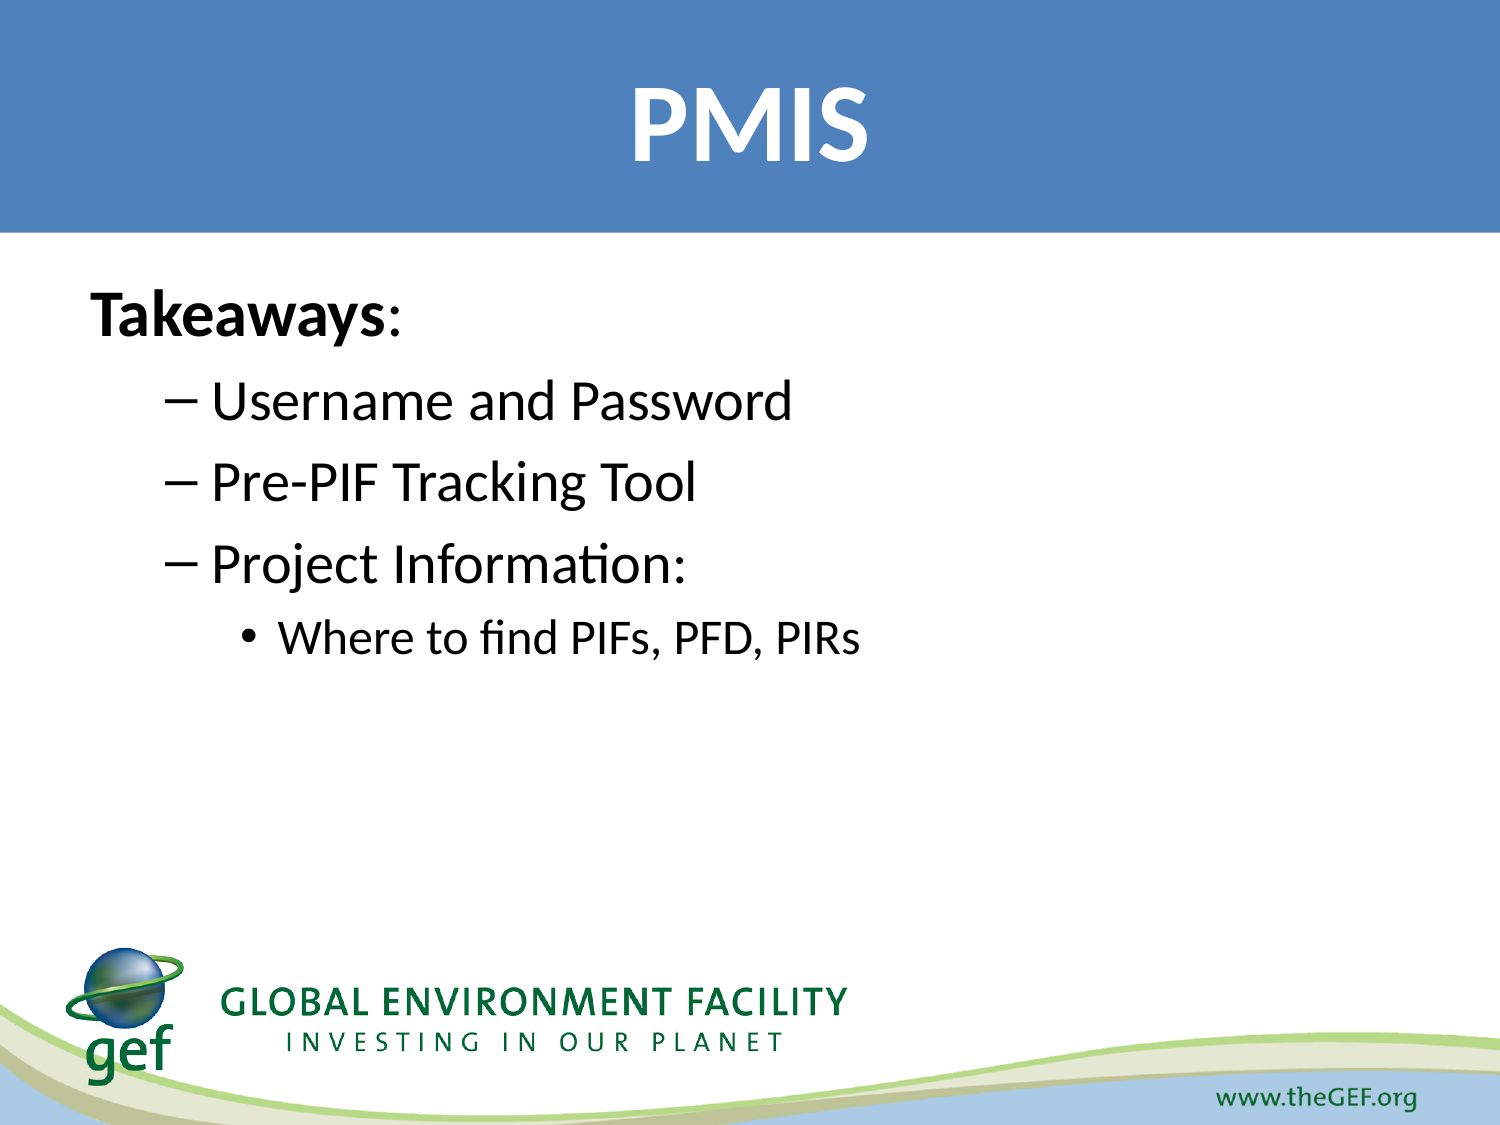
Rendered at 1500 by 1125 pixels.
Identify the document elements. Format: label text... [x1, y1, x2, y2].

list Takeaways: Username and Password Pre-PIF Tracking Tool Project Information: Where to find PIFs, PFD, PIRs [74, 262, 1426, 1006]
picture [0, 920, 1500, 1125]
title PMIS [0, 0, 1500, 233]
